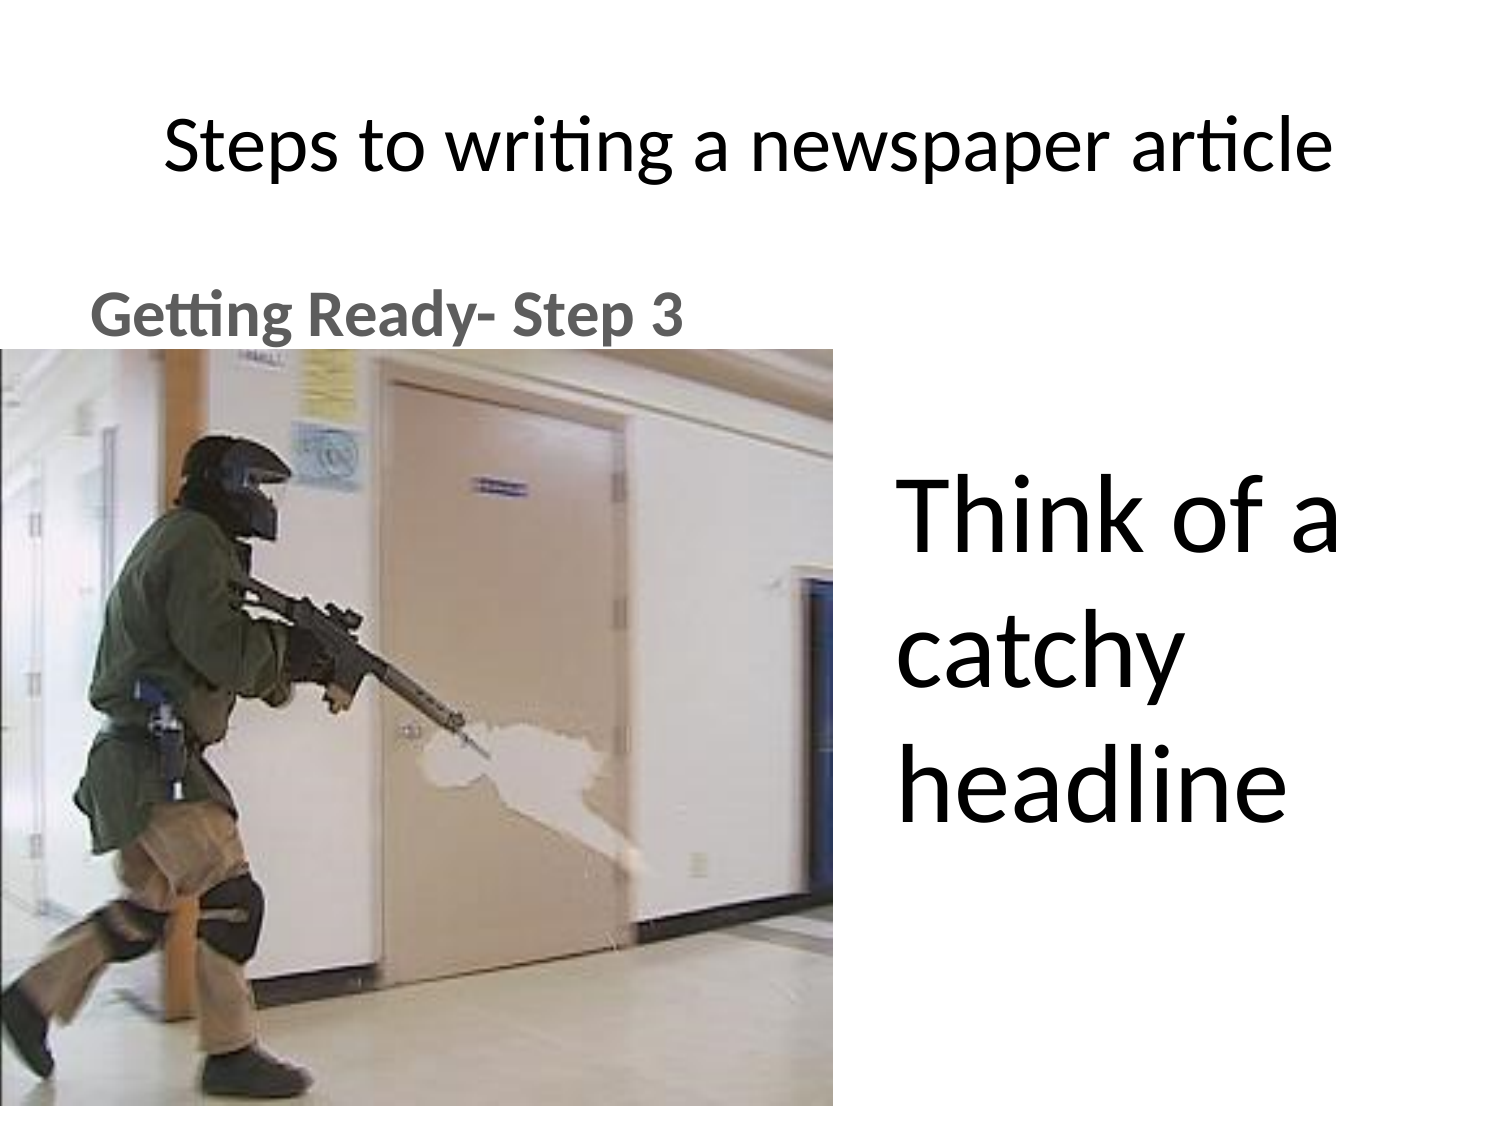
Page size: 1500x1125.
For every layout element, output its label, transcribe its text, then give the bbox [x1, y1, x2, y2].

picture [0, 349, 833, 1107]
text_box Think of a catchy headline [881, 432, 1425, 853]
title Steps to writing a newspaper article [75, 45, 1425, 233]
list Getting Ready- Step 3 [75, 262, 1425, 1005]
